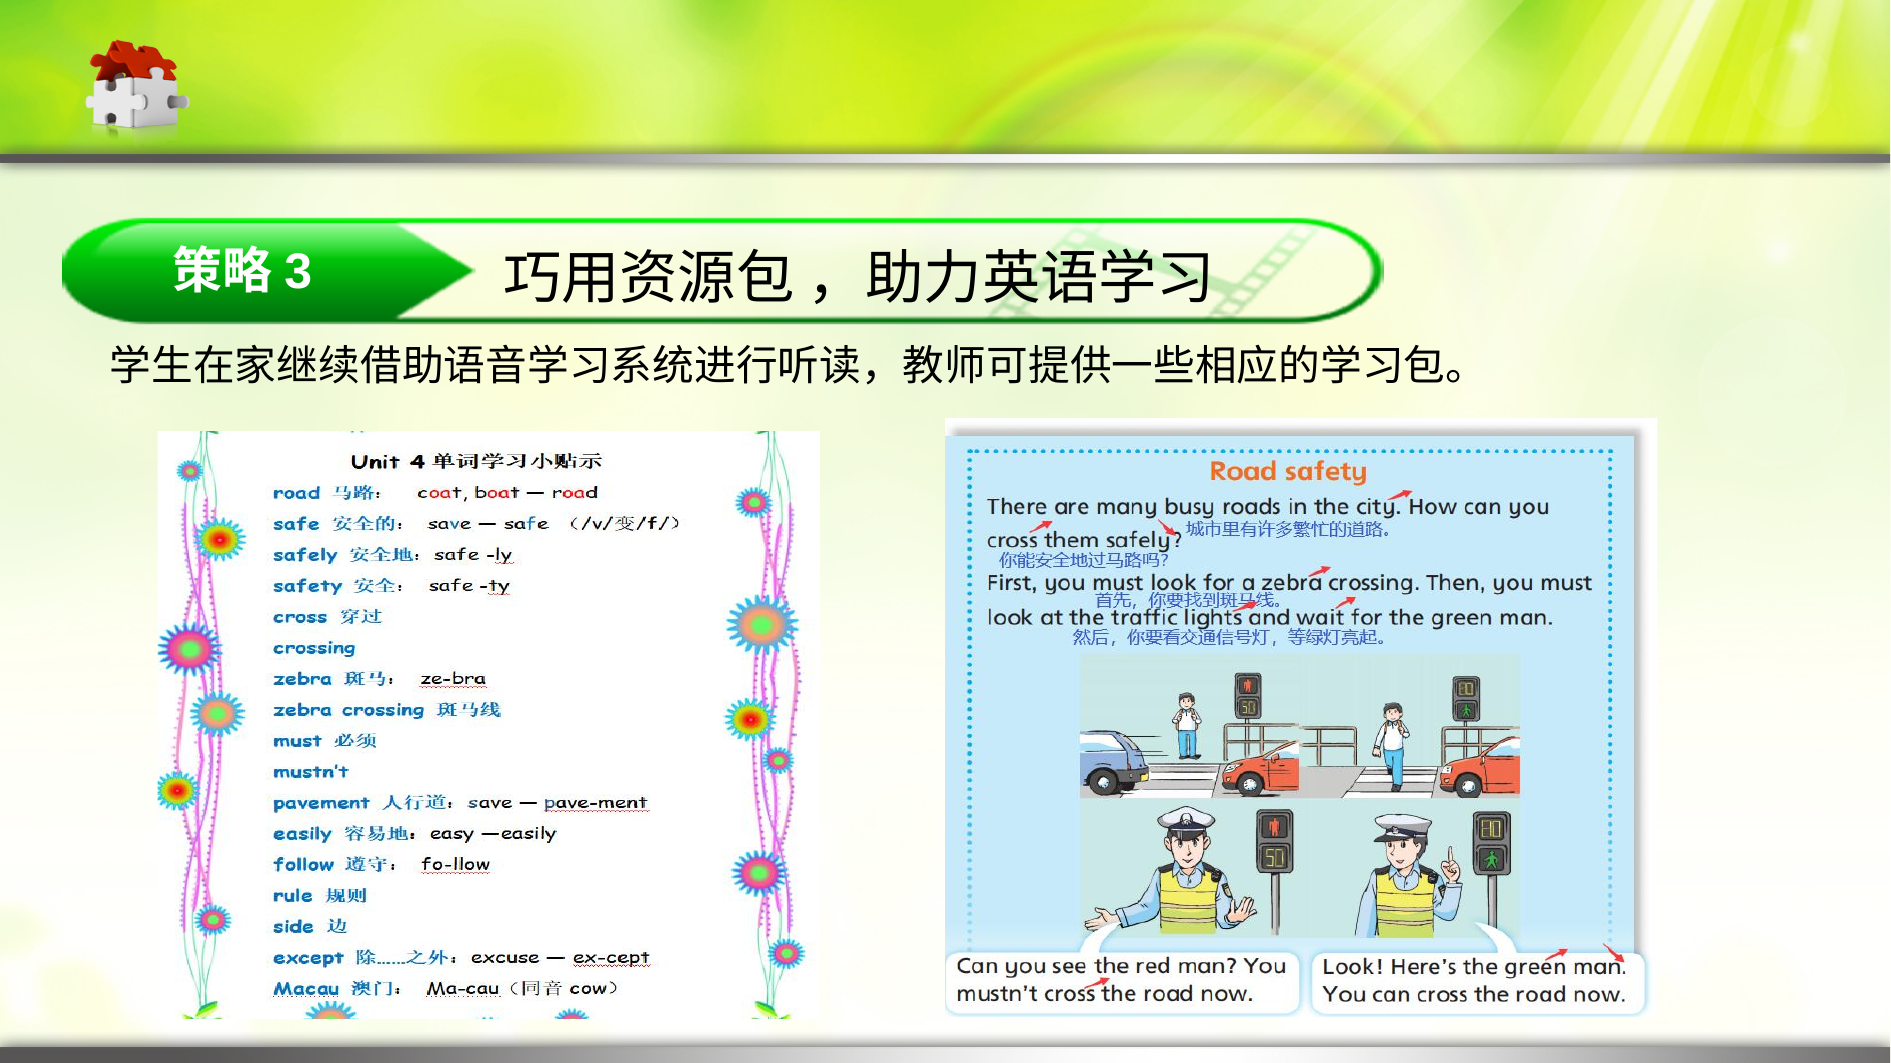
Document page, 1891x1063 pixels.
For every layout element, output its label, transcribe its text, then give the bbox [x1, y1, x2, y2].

text_box 学生在家继续借助语音学习系统进行听读，教师可提供一些相应的学习包。 [95, 331, 1670, 397]
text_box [157, 231, 1236, 319]
picture [0, 0, 1891, 1063]
